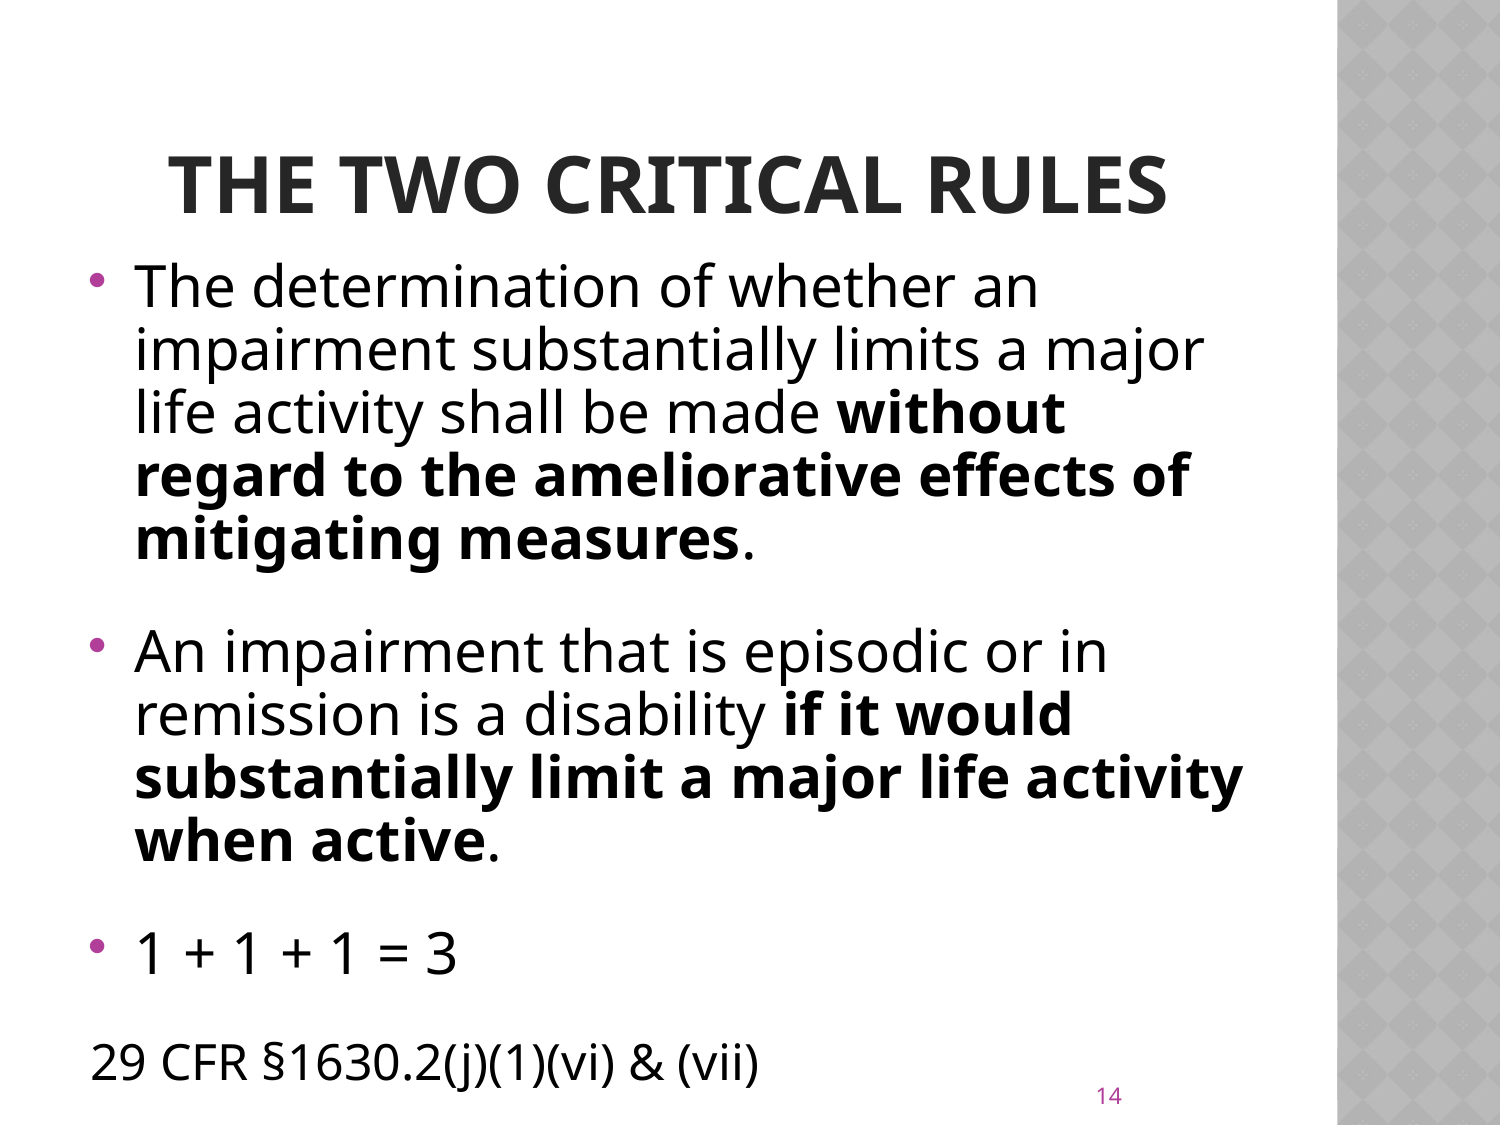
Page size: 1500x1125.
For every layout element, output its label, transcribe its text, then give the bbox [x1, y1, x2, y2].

title The Two CRITICAL RuleS [74, 43, 1263, 230]
list The determination of whether an impairment substantially limits a major life activity shall be made without regard to the ameliorative effects of mitigating measures. An impairment that is episodic or in remission is a disability if it would substantially limit a major life activity when active. 1 + 1 + 1 = 3 29 CFR §1630.2(j)(1)(vi) & (vii) [74, 249, 1263, 1046]
slide_number 14 [1025, 1075, 1123, 1113]
